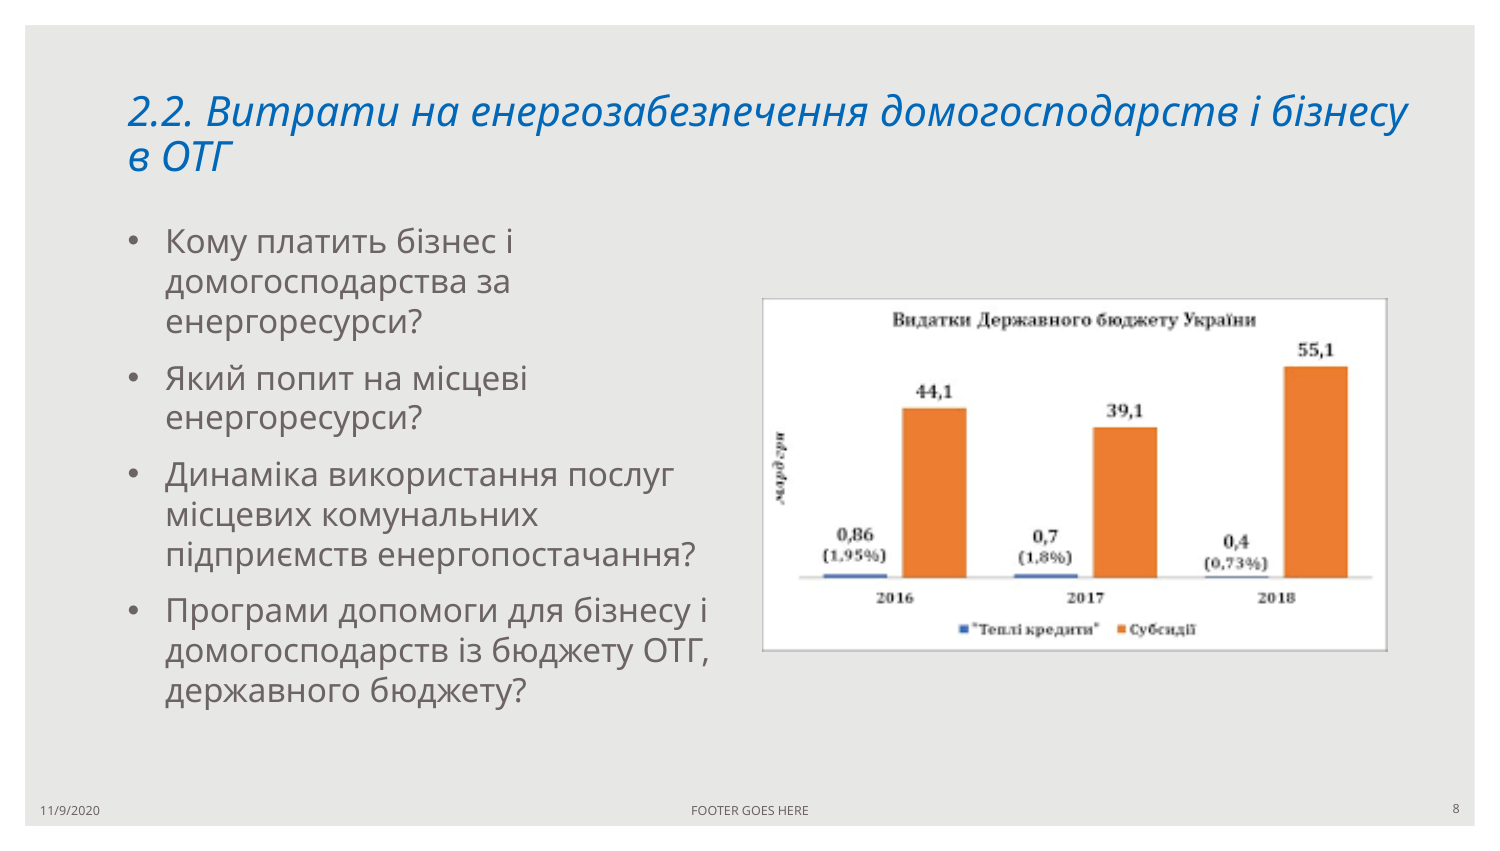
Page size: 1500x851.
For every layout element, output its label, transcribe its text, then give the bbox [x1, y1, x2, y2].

footer FOOTER GOES HERE [512, 794, 988, 826]
slide_number ‹#› [1125, 794, 1475, 826]
title 2.2. Витрати на енергозабезпечення домогосподарств і бізнесу в ОТГ [112, 111, 1435, 188]
list Кому платить бізнес і домогосподарства за енергоресурси? Який попит на місцеві енергоресурси? Динаміка використання послуг місцевих комунальних підприємств енергопостачання? Програми допомоги для бізнесу і домогосподарств із бюджету ОТГ, державного бюджету? [112, 212, 738, 738]
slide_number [24, 794, 375, 826]
picture [762, 298, 1388, 653]
